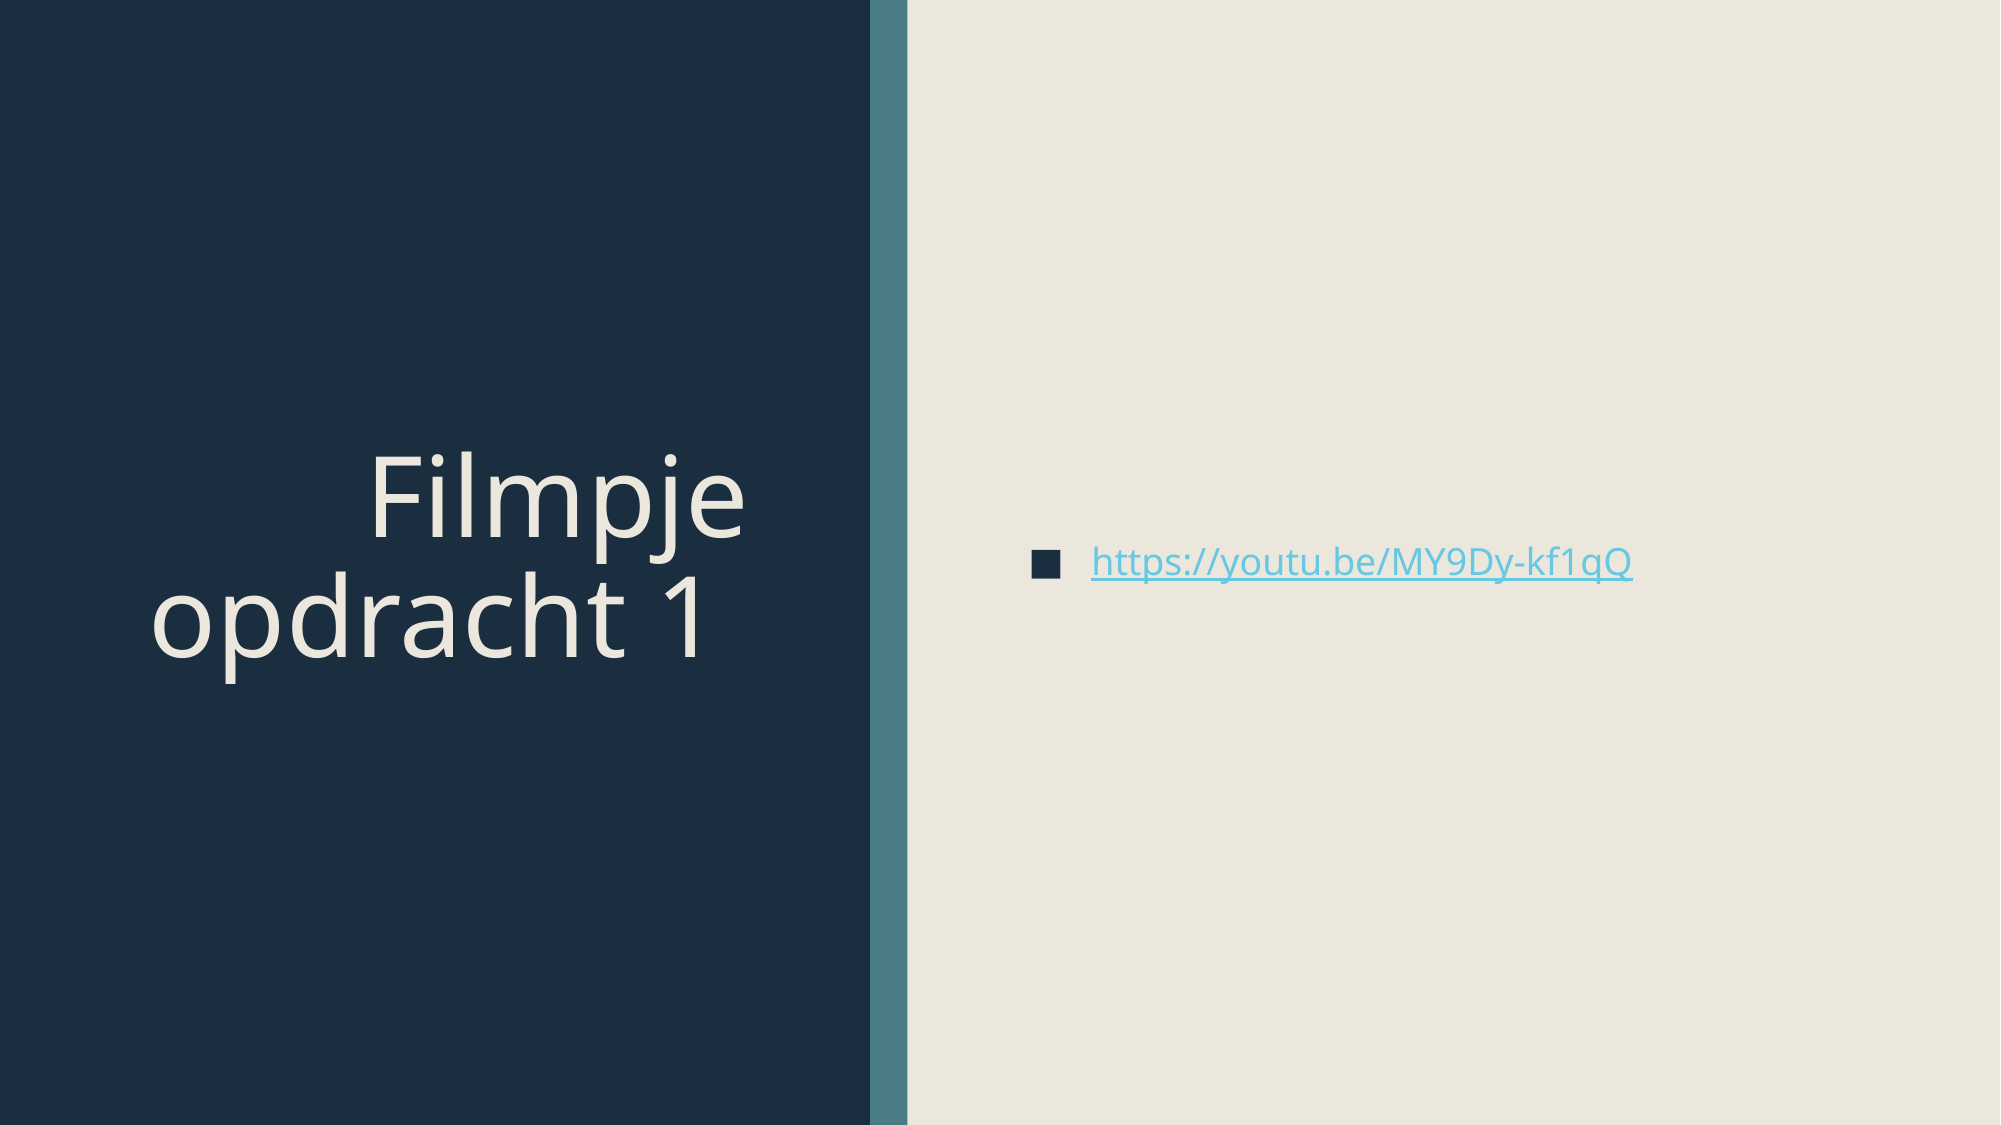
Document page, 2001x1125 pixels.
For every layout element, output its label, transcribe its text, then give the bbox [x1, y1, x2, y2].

title Filmpje opdracht 1 [105, 129, 765, 994]
list https://youtu.be/MY9Dy-kf1qQ [1013, 129, 1816, 994]
text_box [867, 0, 910, 1125]
text_box [0, 0, 867, 1125]
